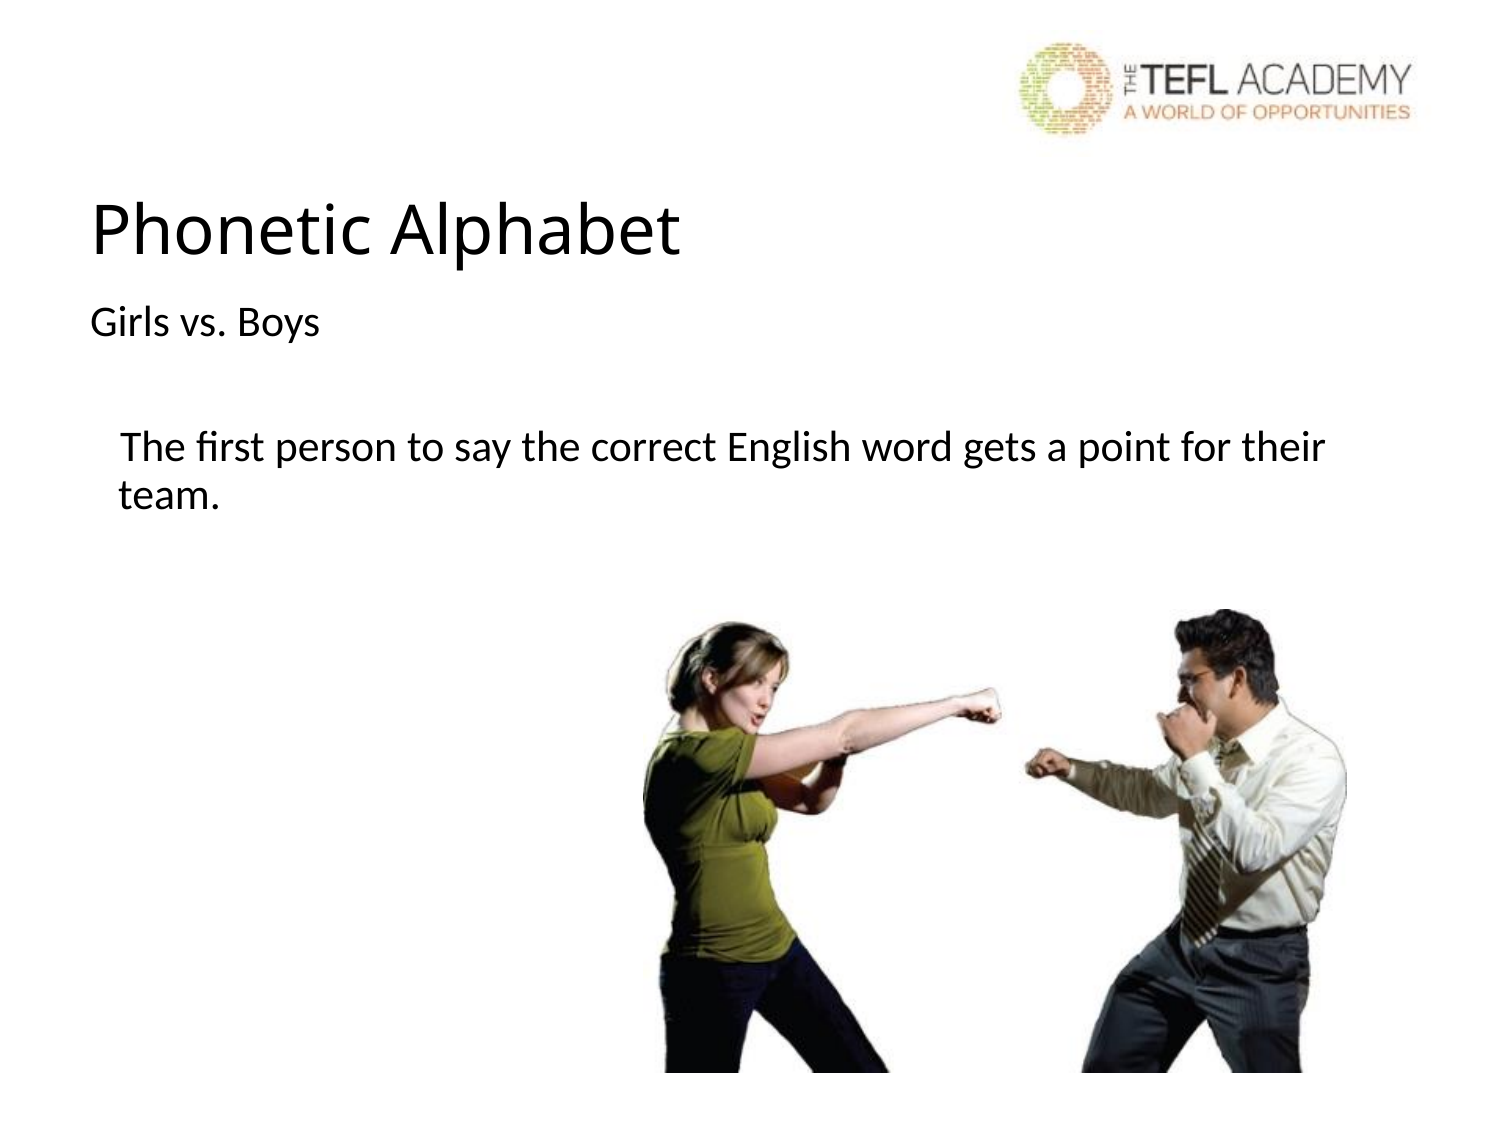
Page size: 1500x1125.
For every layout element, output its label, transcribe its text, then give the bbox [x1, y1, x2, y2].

list Girls vs. Boys The first person to say the correct English word gets a point for their team. [75, 290, 1425, 1079]
picture [1002, 30, 1446, 157]
title Phonetic Alphabet [75, 101, 1425, 290]
picture [643, 609, 1347, 1073]
